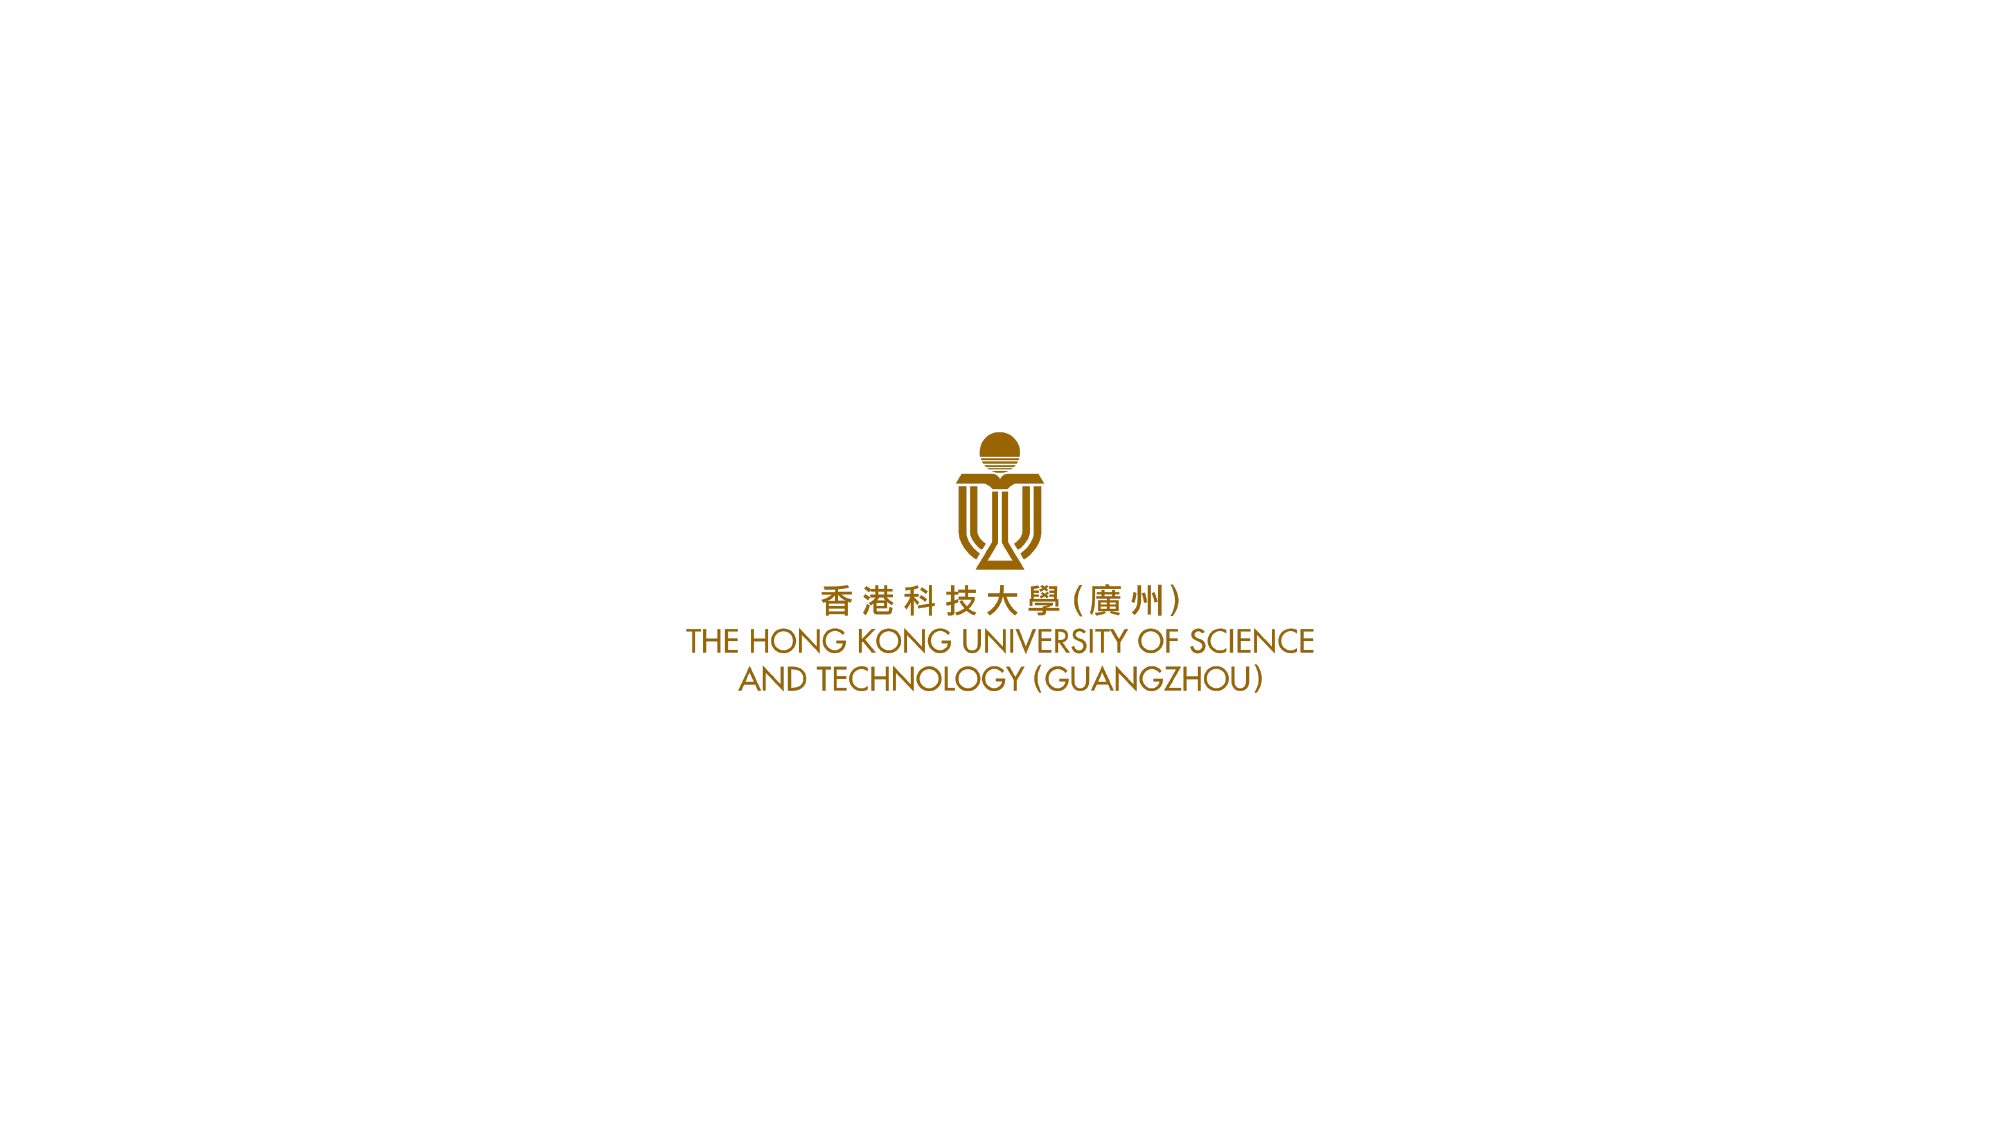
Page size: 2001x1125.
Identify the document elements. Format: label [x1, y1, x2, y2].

picture [685, 431, 1314, 694]
